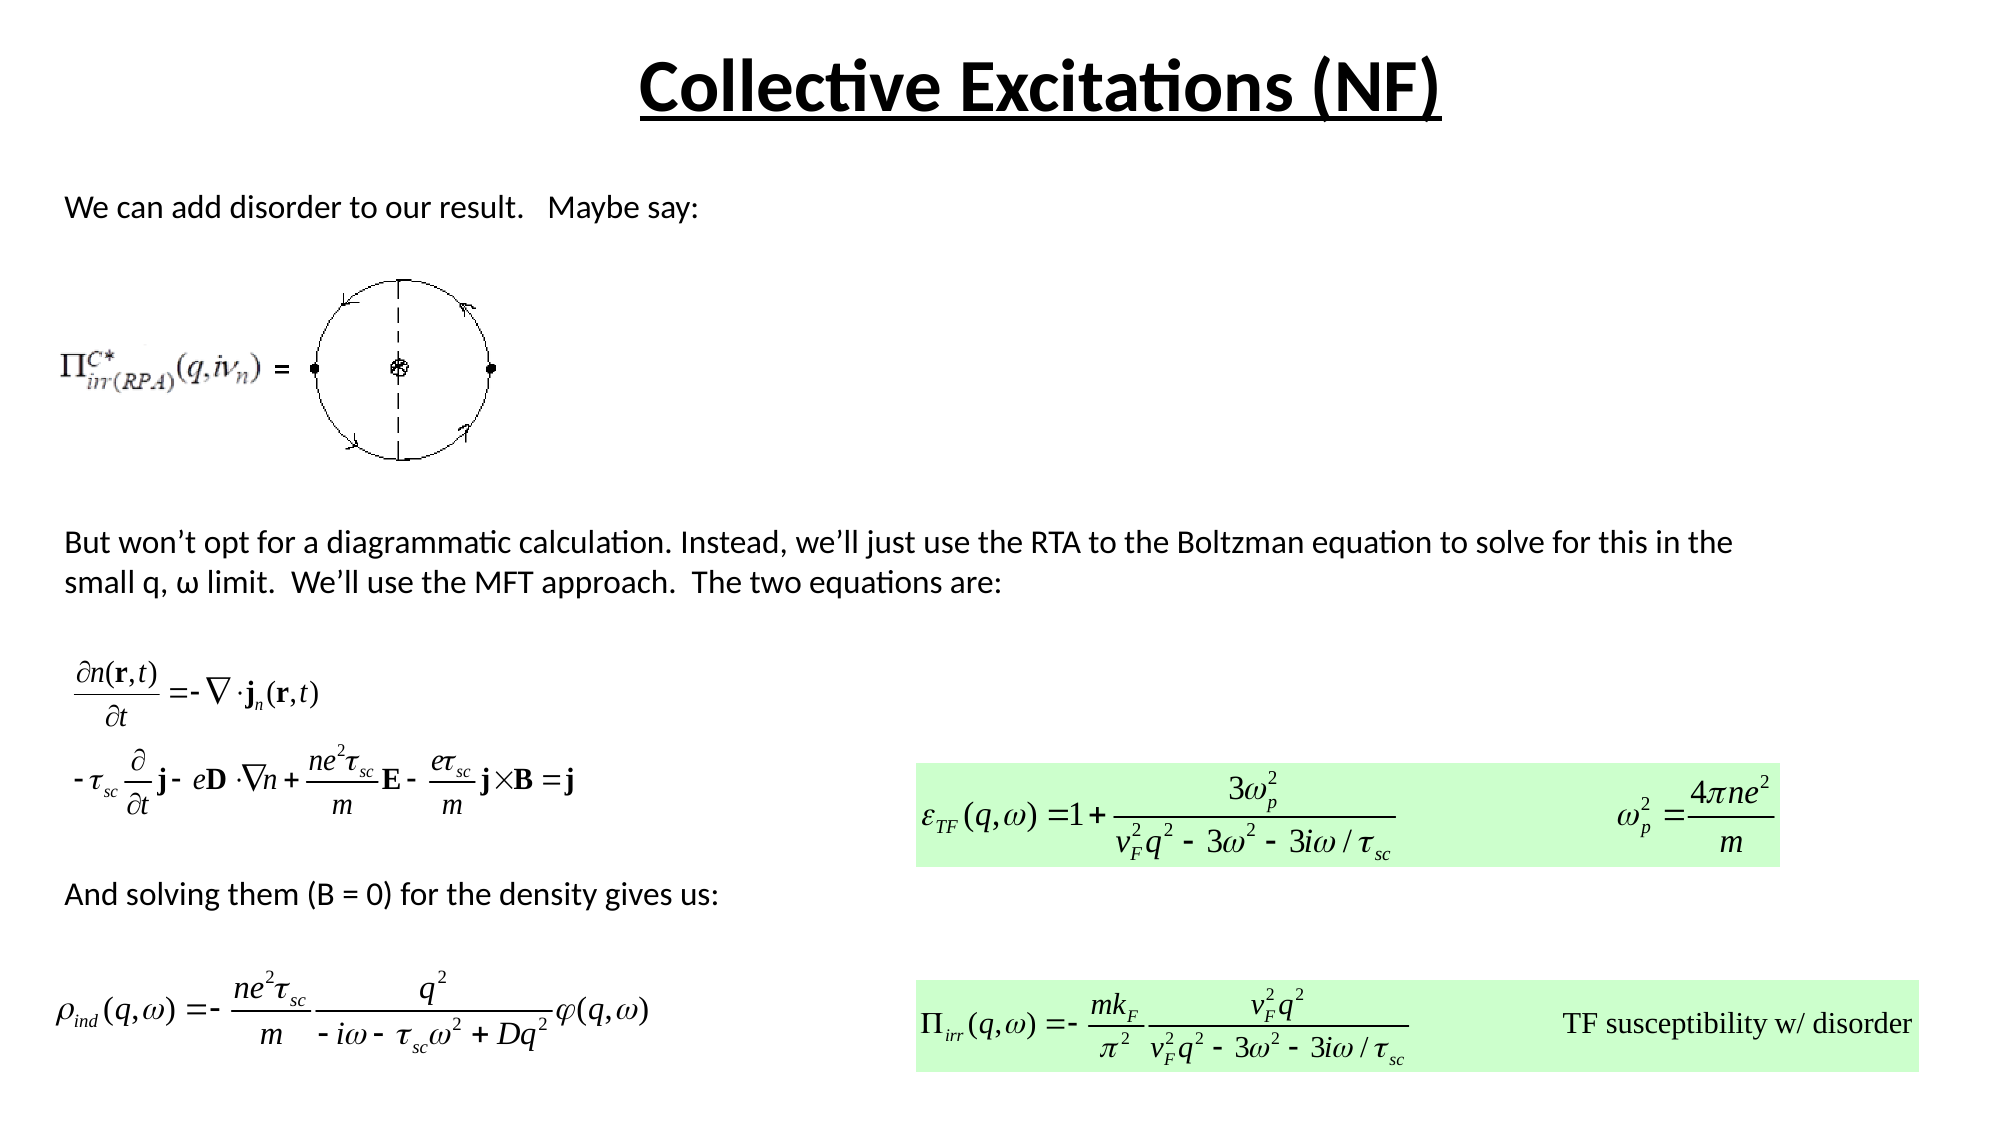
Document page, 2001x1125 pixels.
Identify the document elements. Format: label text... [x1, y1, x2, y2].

text_box But won’t opt for a diagrammatic calculation. Instead, we’ll just use the RTA to the Boltzman equation to solve for this in the small q, ω limit. We’ll use the MFT approach. The two equations are: [49, 512, 1754, 608]
title Collective Excitations (NF) [550, 34, 1532, 136]
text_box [915, 980, 1920, 1072]
text_box We can add disorder to our result. Maybe say: [49, 177, 797, 232]
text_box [69, 651, 578, 822]
text_box And solving them (B = 0) for the density gives us: [49, 864, 760, 919]
picture [49, 274, 502, 471]
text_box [915, 762, 1781, 867]
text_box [49, 962, 655, 1060]
